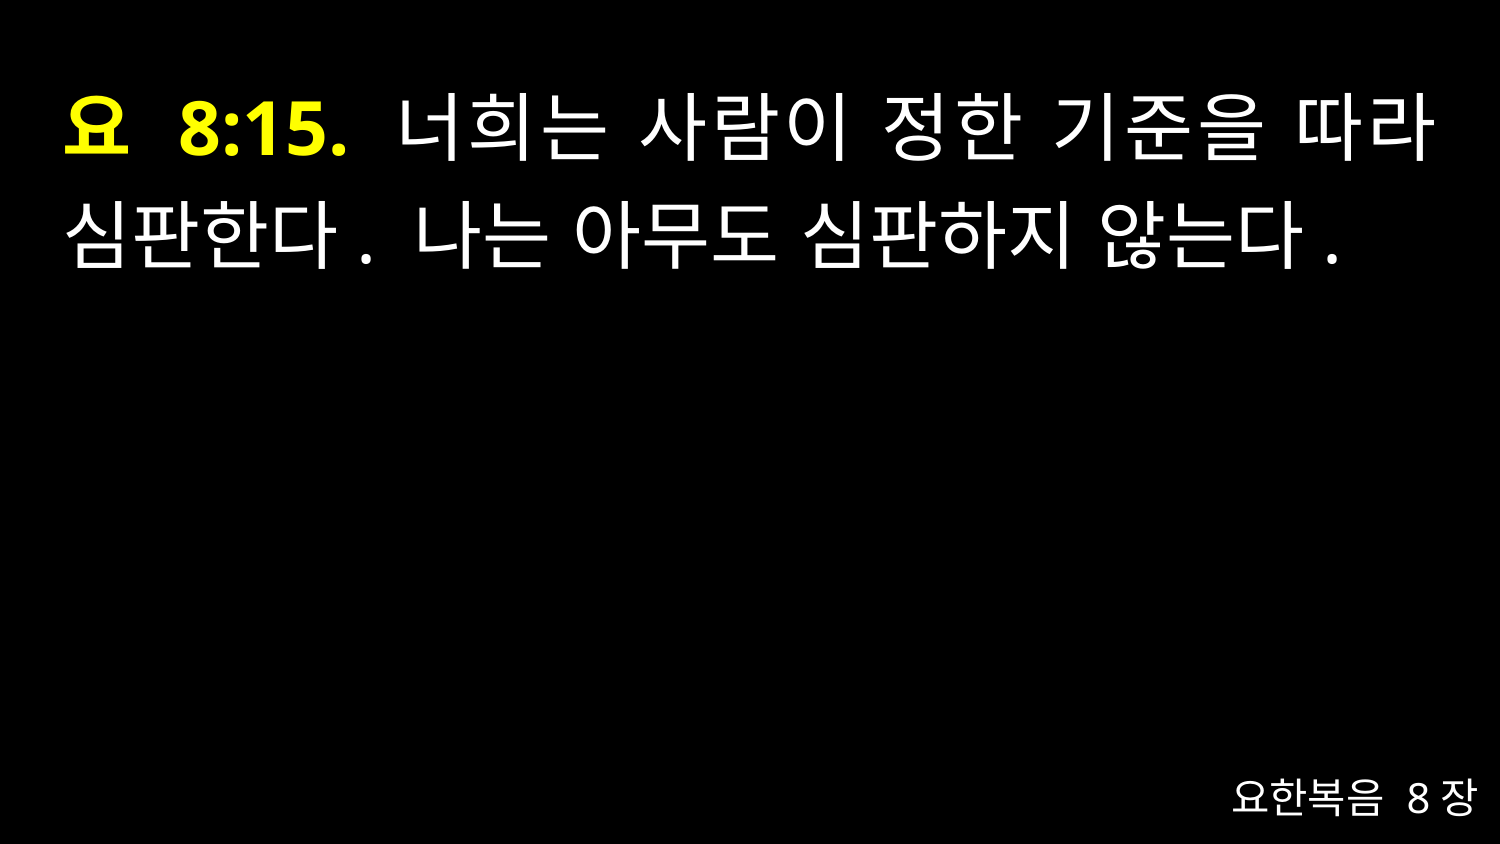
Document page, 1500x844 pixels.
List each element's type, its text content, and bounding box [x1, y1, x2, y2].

title 요 8:15. 너희는 사람이 정한 기준을 따라 심판한다. 나는 아무도 심판하지 않는다. [0, 0, 1500, 844]
subtitle 요한복음 8장 [916, 770, 1500, 844]
